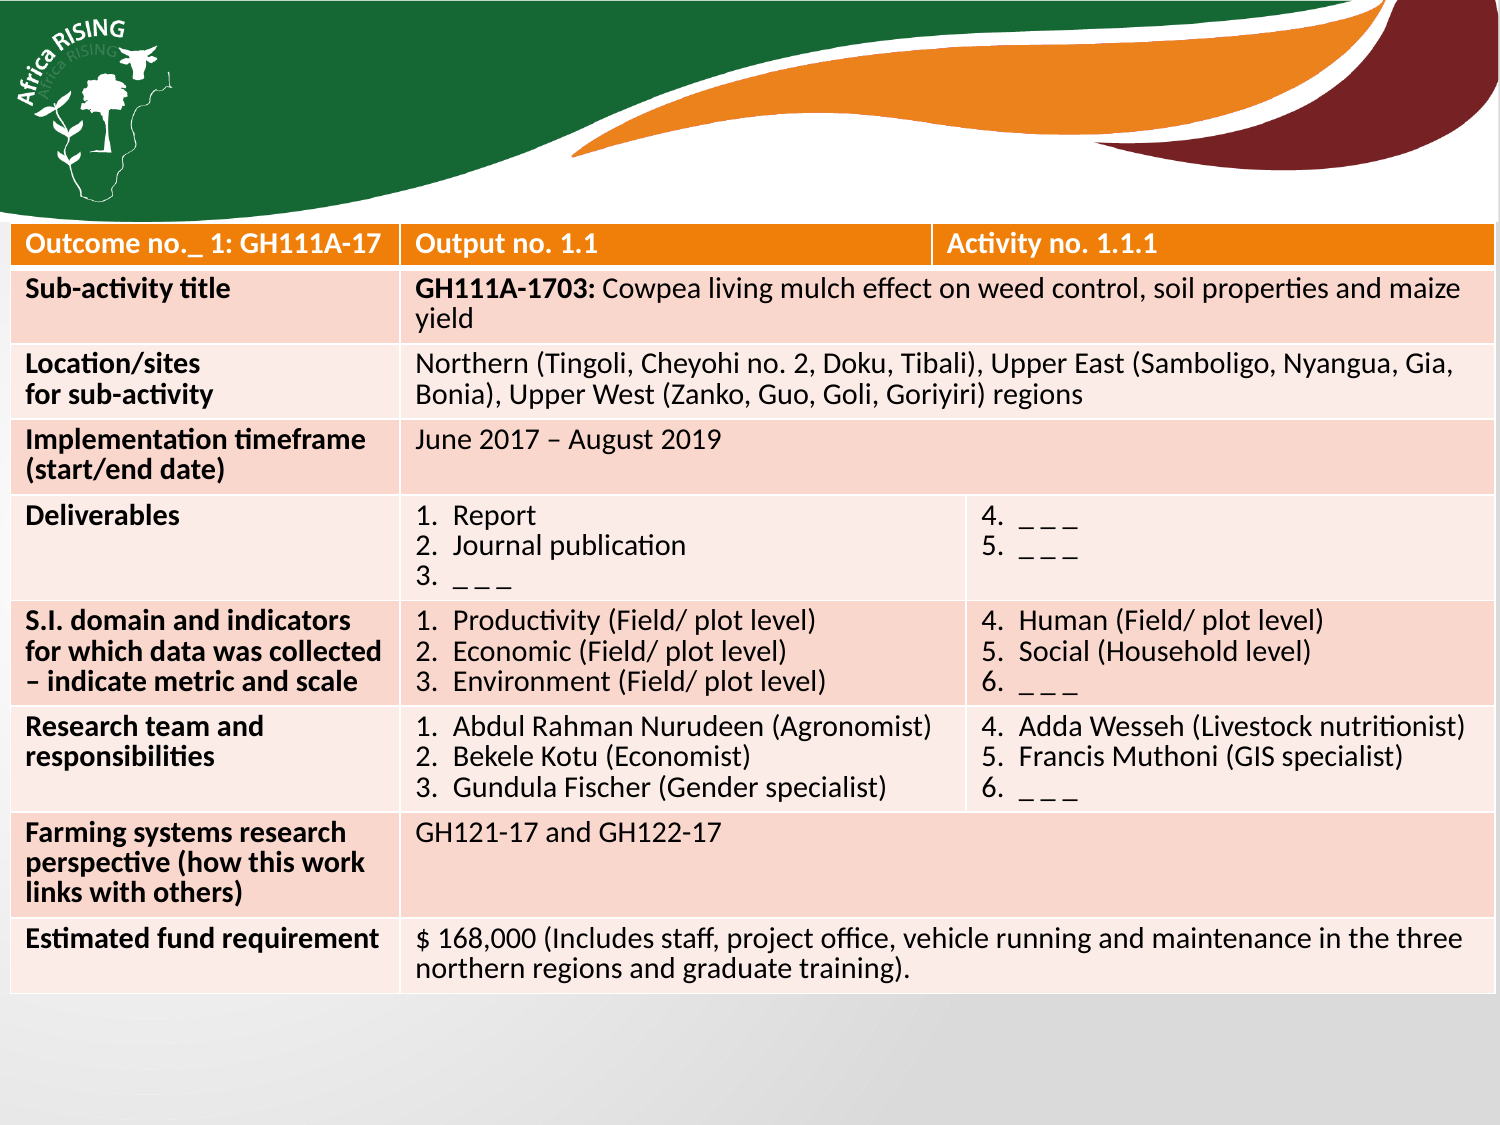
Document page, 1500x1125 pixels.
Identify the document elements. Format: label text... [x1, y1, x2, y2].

picture [0, 0, 1499, 222]
table_cell Adda Wesseh (Livestock nutritionist) Francis Muthoni (GIS specialist) _ _ _ [967, 707, 1494, 811]
table_cell Sub-activity title [11, 271, 399, 343]
table_cell June 2017 – August 2019 [401, 420, 1494, 494]
table_cell S.I. domain and indicators for which data was collected – indicate metric and scale [11, 601, 399, 705]
table_cell Farming systems research perspective (how this work links with others) [11, 813, 399, 917]
table_header Activity no. 1.1.1 [933, 224, 1494, 265]
table_cell Implementation timeframe (start/end date) [11, 420, 399, 494]
table_cell GH121-17 and GH122-17 [401, 813, 1494, 917]
table_cell $ 168,000 (Includes staff, project office, vehicle running and maintenance in the three northern regions and graduate training). [401, 919, 1494, 993]
table_cell Productivity (Field/ plot level) Economic (Field/ plot level) Environment (Field/ plot level) [401, 601, 965, 705]
table_cell Research team and responsibilities [11, 707, 399, 811]
table_cell Estimated fund requirement [11, 919, 399, 993]
table_cell Human (Field/ plot level) Social (Household level) _ _ _ [967, 601, 1494, 705]
table_header Outcome no._ 1: GH111A-17 [11, 224, 399, 265]
table_cell _ _ _ _ _ _ [967, 496, 1494, 600]
table_cell Report Journal publication _ _ _ [401, 496, 965, 600]
table_cell GH111A-1703: Cowpea living mulch effect on weed control, soil properties and maize yield [401, 271, 1494, 343]
table_cell Northern (Tingoli, Cheyohi no. 2, Doku, Tibali), Upper East (Samboligo, Nyangua, Gia, Bonia), Upper West (Zanko, Guo, Goli, Goriyiri) regions [401, 345, 1494, 418]
table_header Output no. 1.1 [401, 224, 931, 265]
table_cell Location/sites for sub-activity [11, 345, 399, 418]
table_cell Deliverables [11, 496, 399, 600]
table_cell Abdul Rahman Nurudeen (Agronomist) Bekele Kotu (Economist) Gundula Fischer (Gender specialist) [401, 707, 965, 811]
